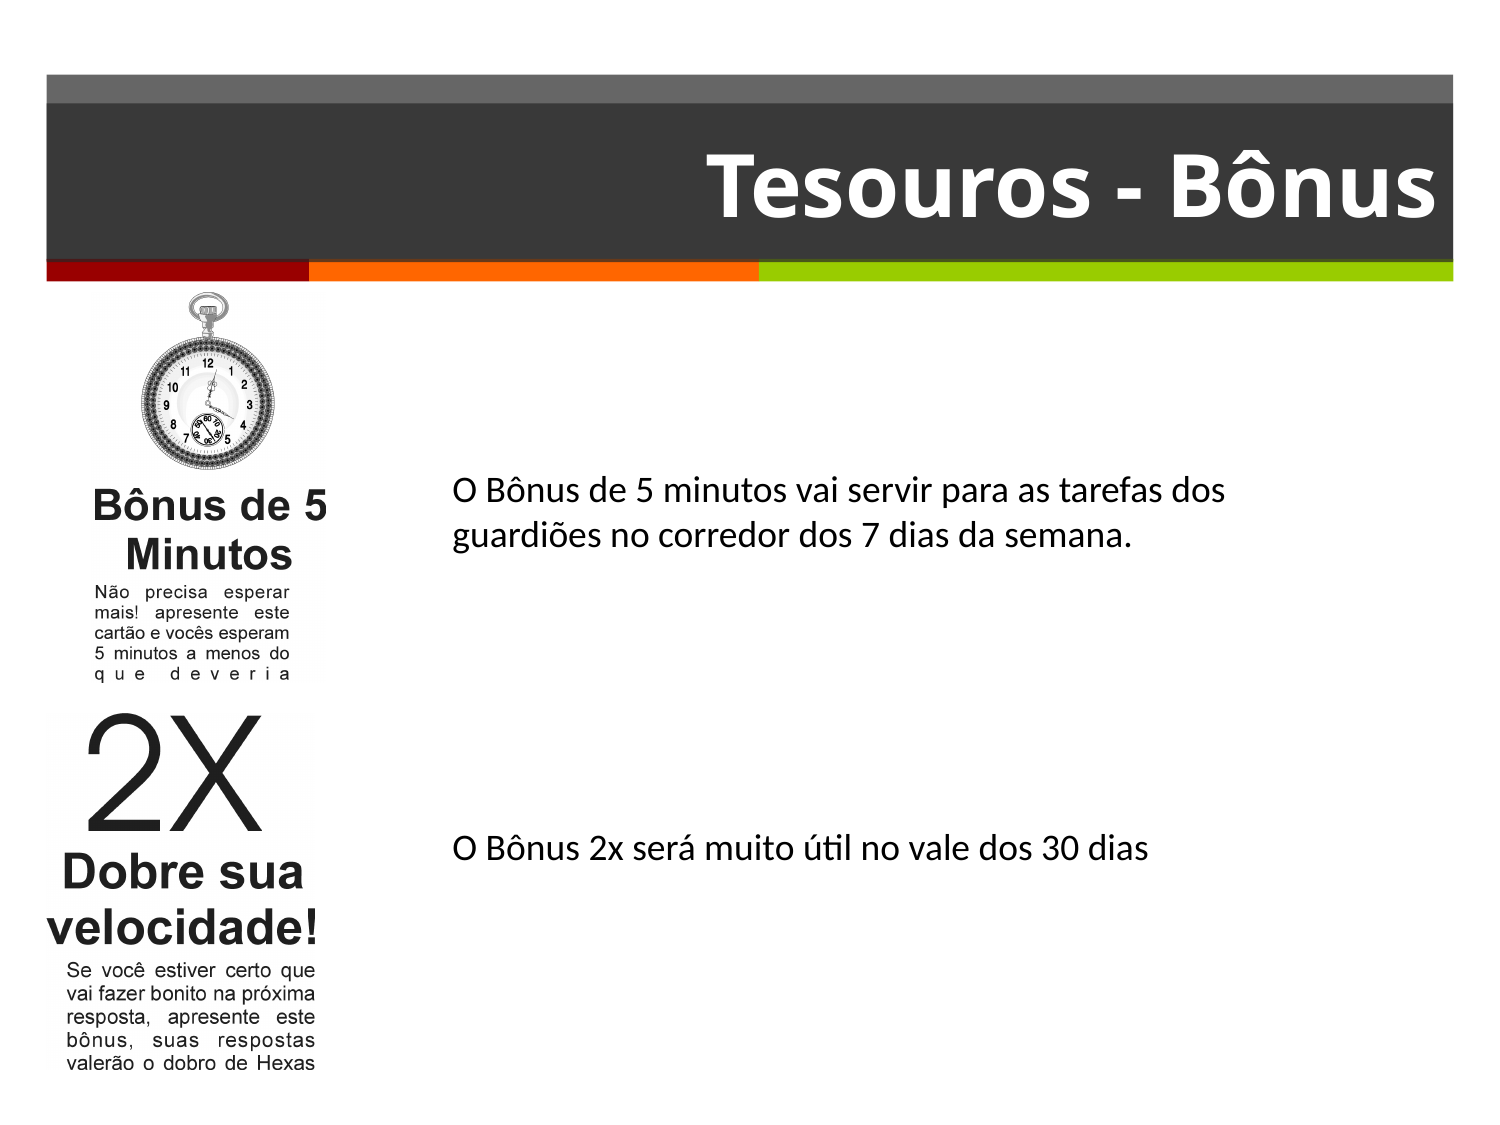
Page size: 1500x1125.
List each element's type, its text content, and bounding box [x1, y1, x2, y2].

picture [46, 713, 316, 1071]
text_box O Bônus de 5 minutos vai servir para as tarefas dos guardiões no corredor dos 7 dias da semana. [437, 457, 1323, 563]
picture [91, 291, 326, 683]
title Tesouros - Bônus [46, 103, 1454, 263]
text_box O Bônus 2x será muito útil no vale dos 30 dias [437, 815, 1323, 875]
